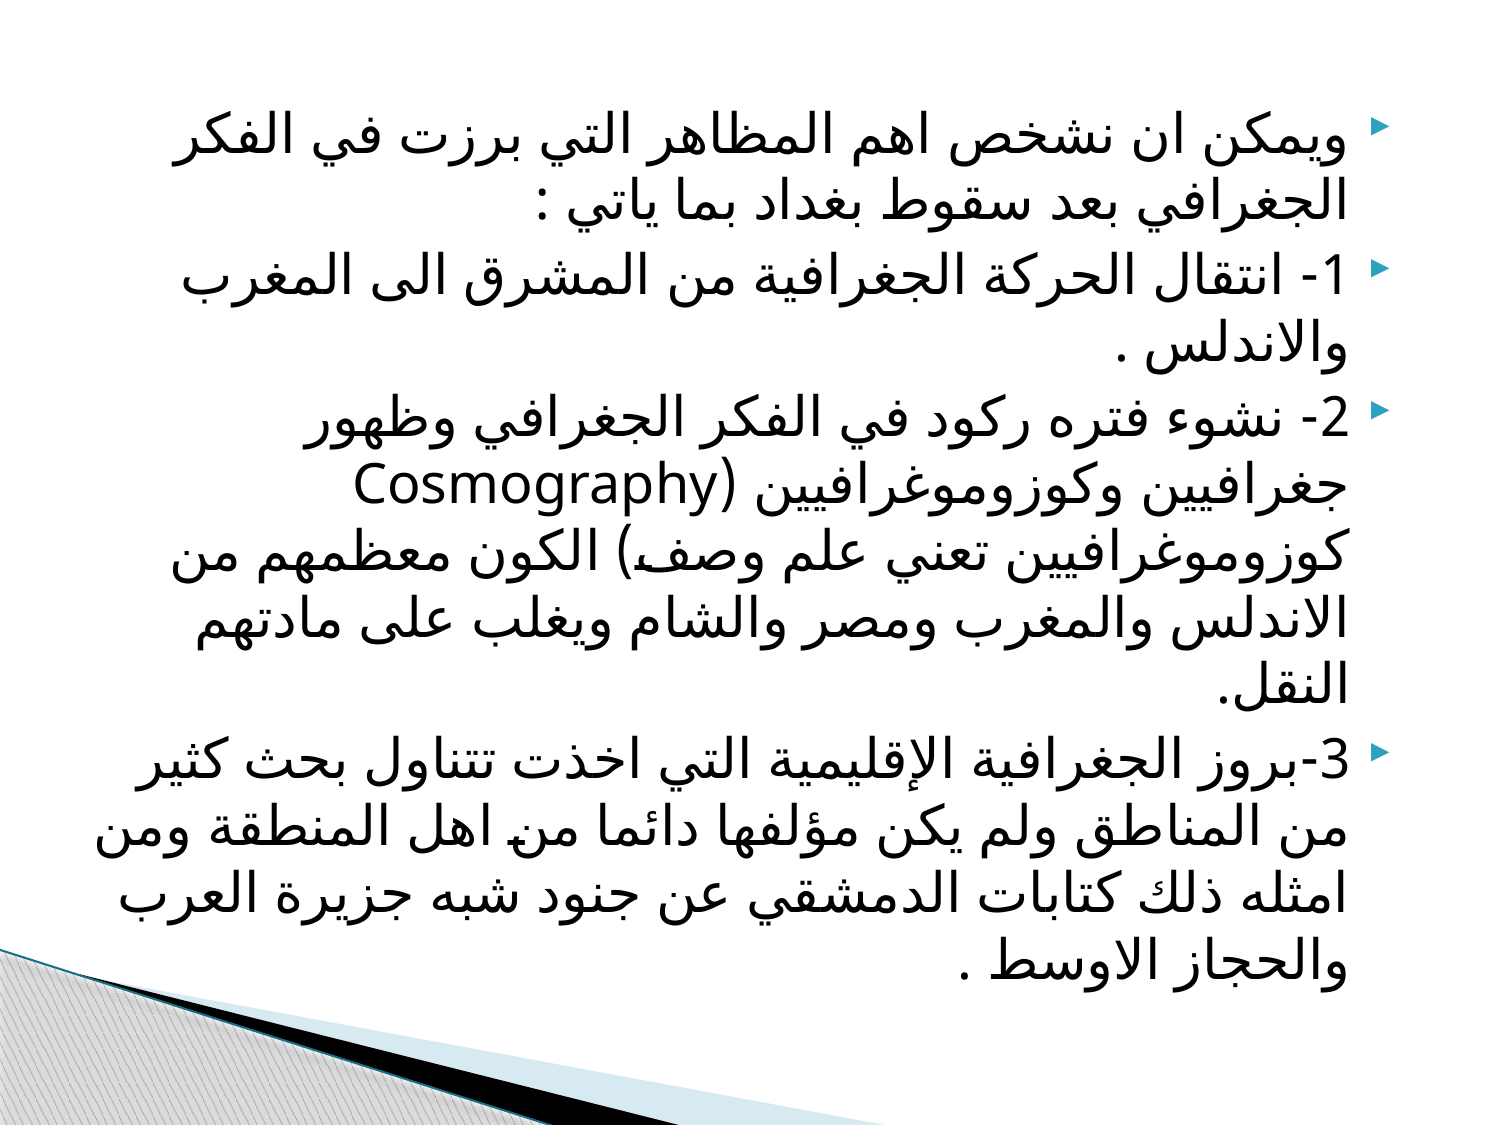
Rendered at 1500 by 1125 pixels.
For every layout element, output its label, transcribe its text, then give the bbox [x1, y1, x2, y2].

list ويمكن ان نشخص اهم المظاهر التي برزت في الفكر الجغرافي بعد سقوط بغداد بما ياتي : 1- انتقال الحركة الجغرافية من المشرق الى المغرب والاندلس . 2- نشوء فتره ركود في الفكر الجغرافي وظهور جغرافيين وكوزوموغرافيين (Cosmography كوزوموغرافيين تعني علم وصف) الكون معظمهم من الاندلس والمغرب ومصر والشام ويغلب على مادتهم النقل. 3-بروز الجغرافية الإقليمية التي اخذت تتناول بحث كثير من المناطق ولم يكن مؤلفها دائما من اهل المنطقة ومن امثله ذلك كتابات الدمشقي عن جنود شبه جزيرة العرب والحجاز الاوسط . [75, 90, 1425, 1005]
